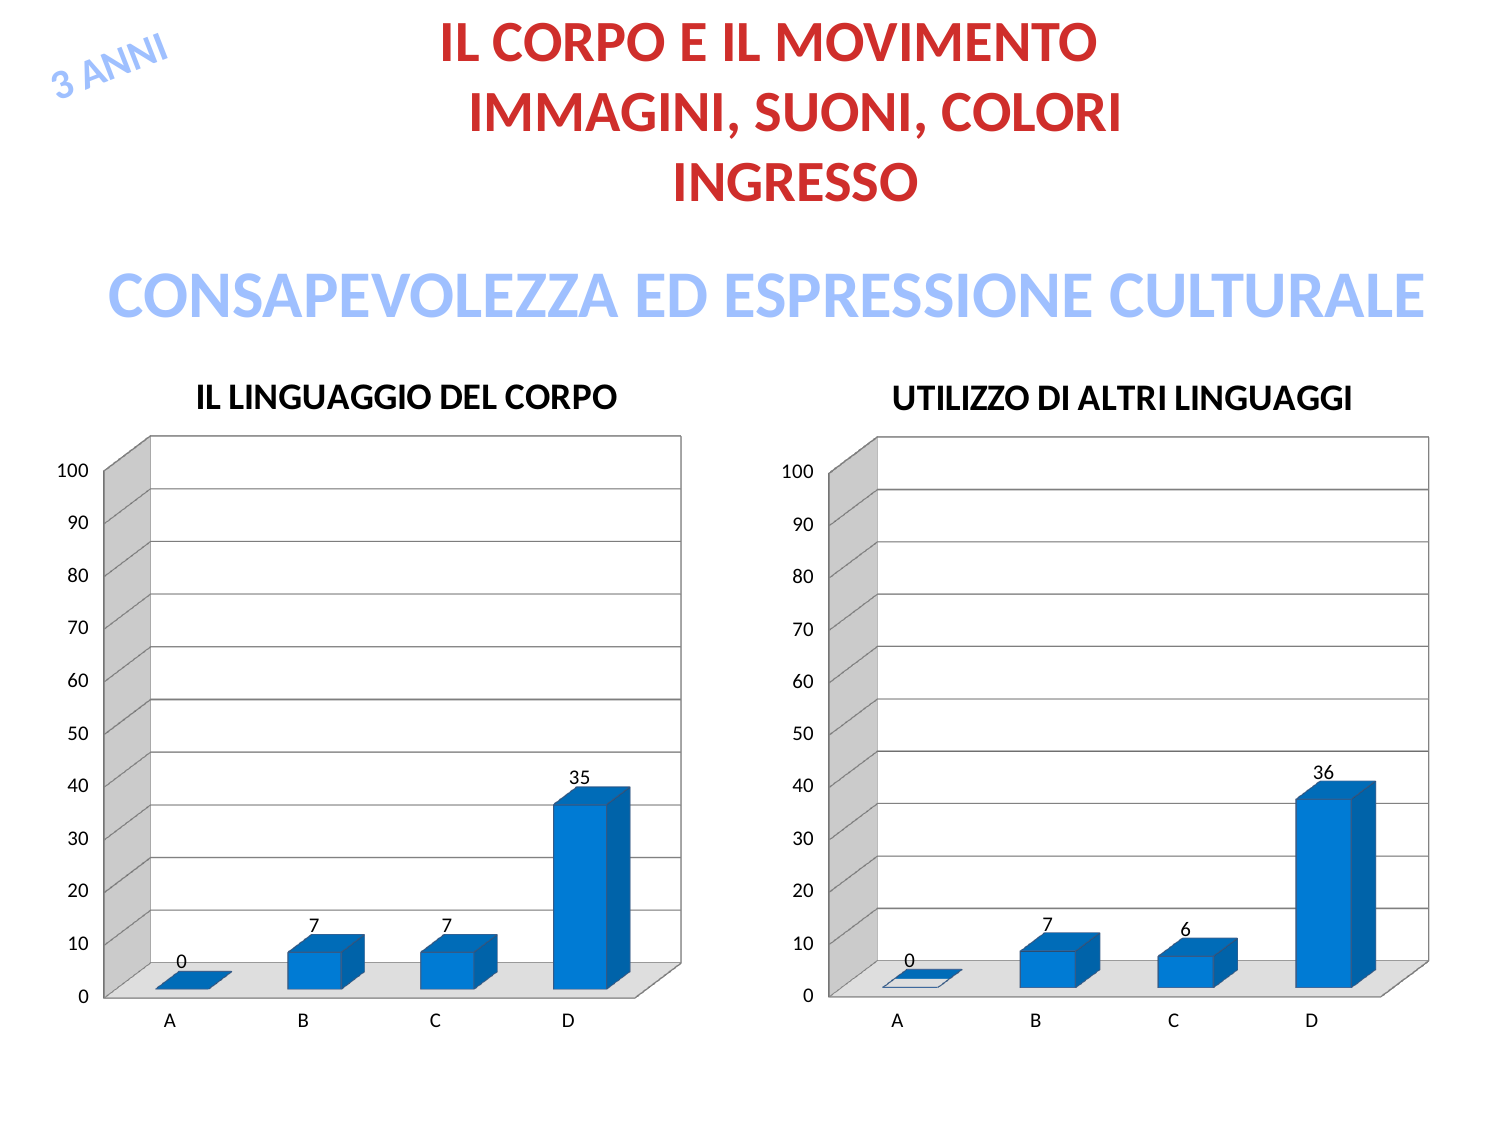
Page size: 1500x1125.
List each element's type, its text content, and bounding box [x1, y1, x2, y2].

text_box IL CORPO E IL MOVIMENTO IMMAGINI, SUONI, COLORI INGRESSO [424, 0, 1167, 221]
text_box 3 ANNI [25, 5, 191, 122]
chart [40, 339, 697, 1048]
chart [767, 339, 1444, 1047]
text_box Consapevolezza ed espressione culturale [76, 243, 1459, 339]
